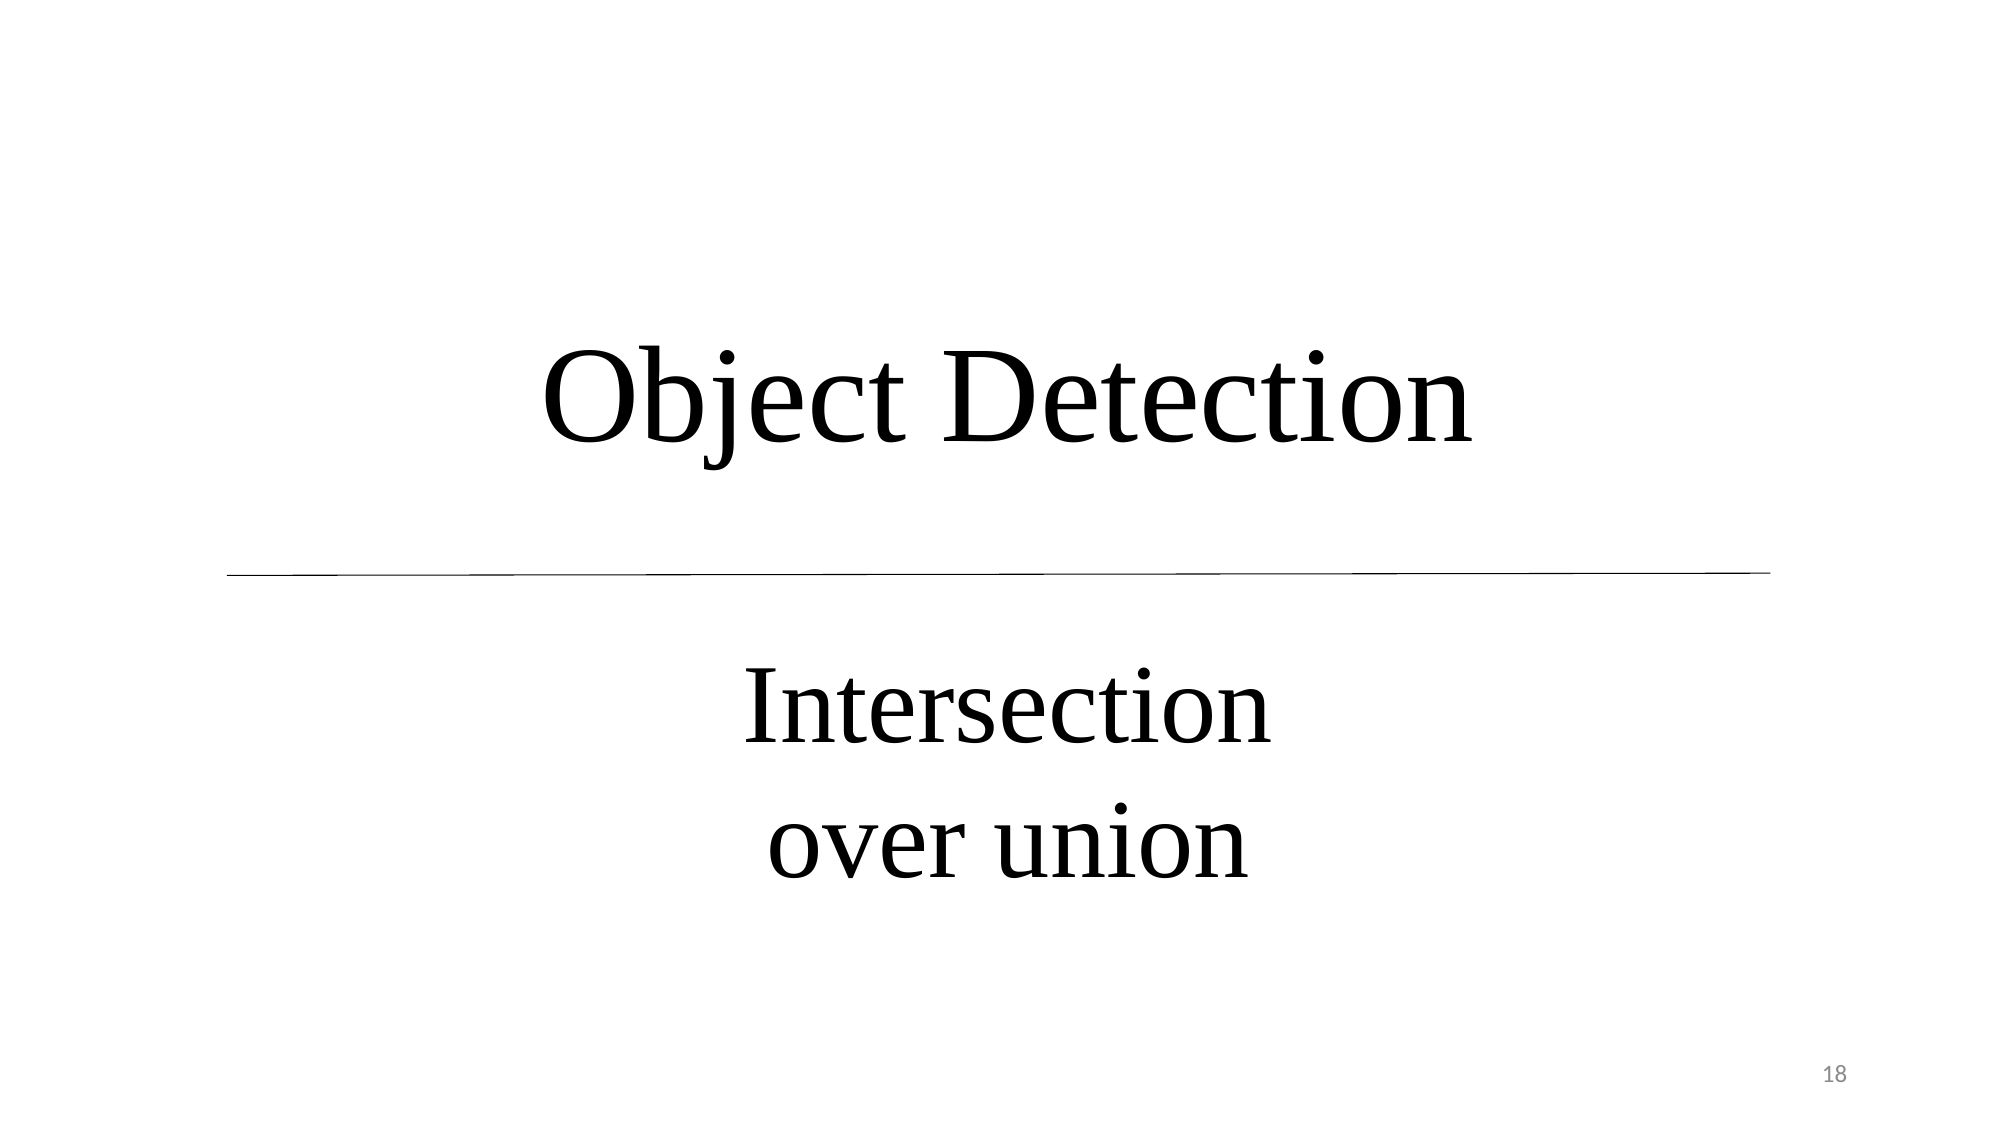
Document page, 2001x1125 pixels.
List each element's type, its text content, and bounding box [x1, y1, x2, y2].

slide_number 18 [1412, 1042, 1863, 1103]
text_box Intersection over union [473, 622, 1543, 908]
text_box Object Detection [473, 297, 1543, 477]
